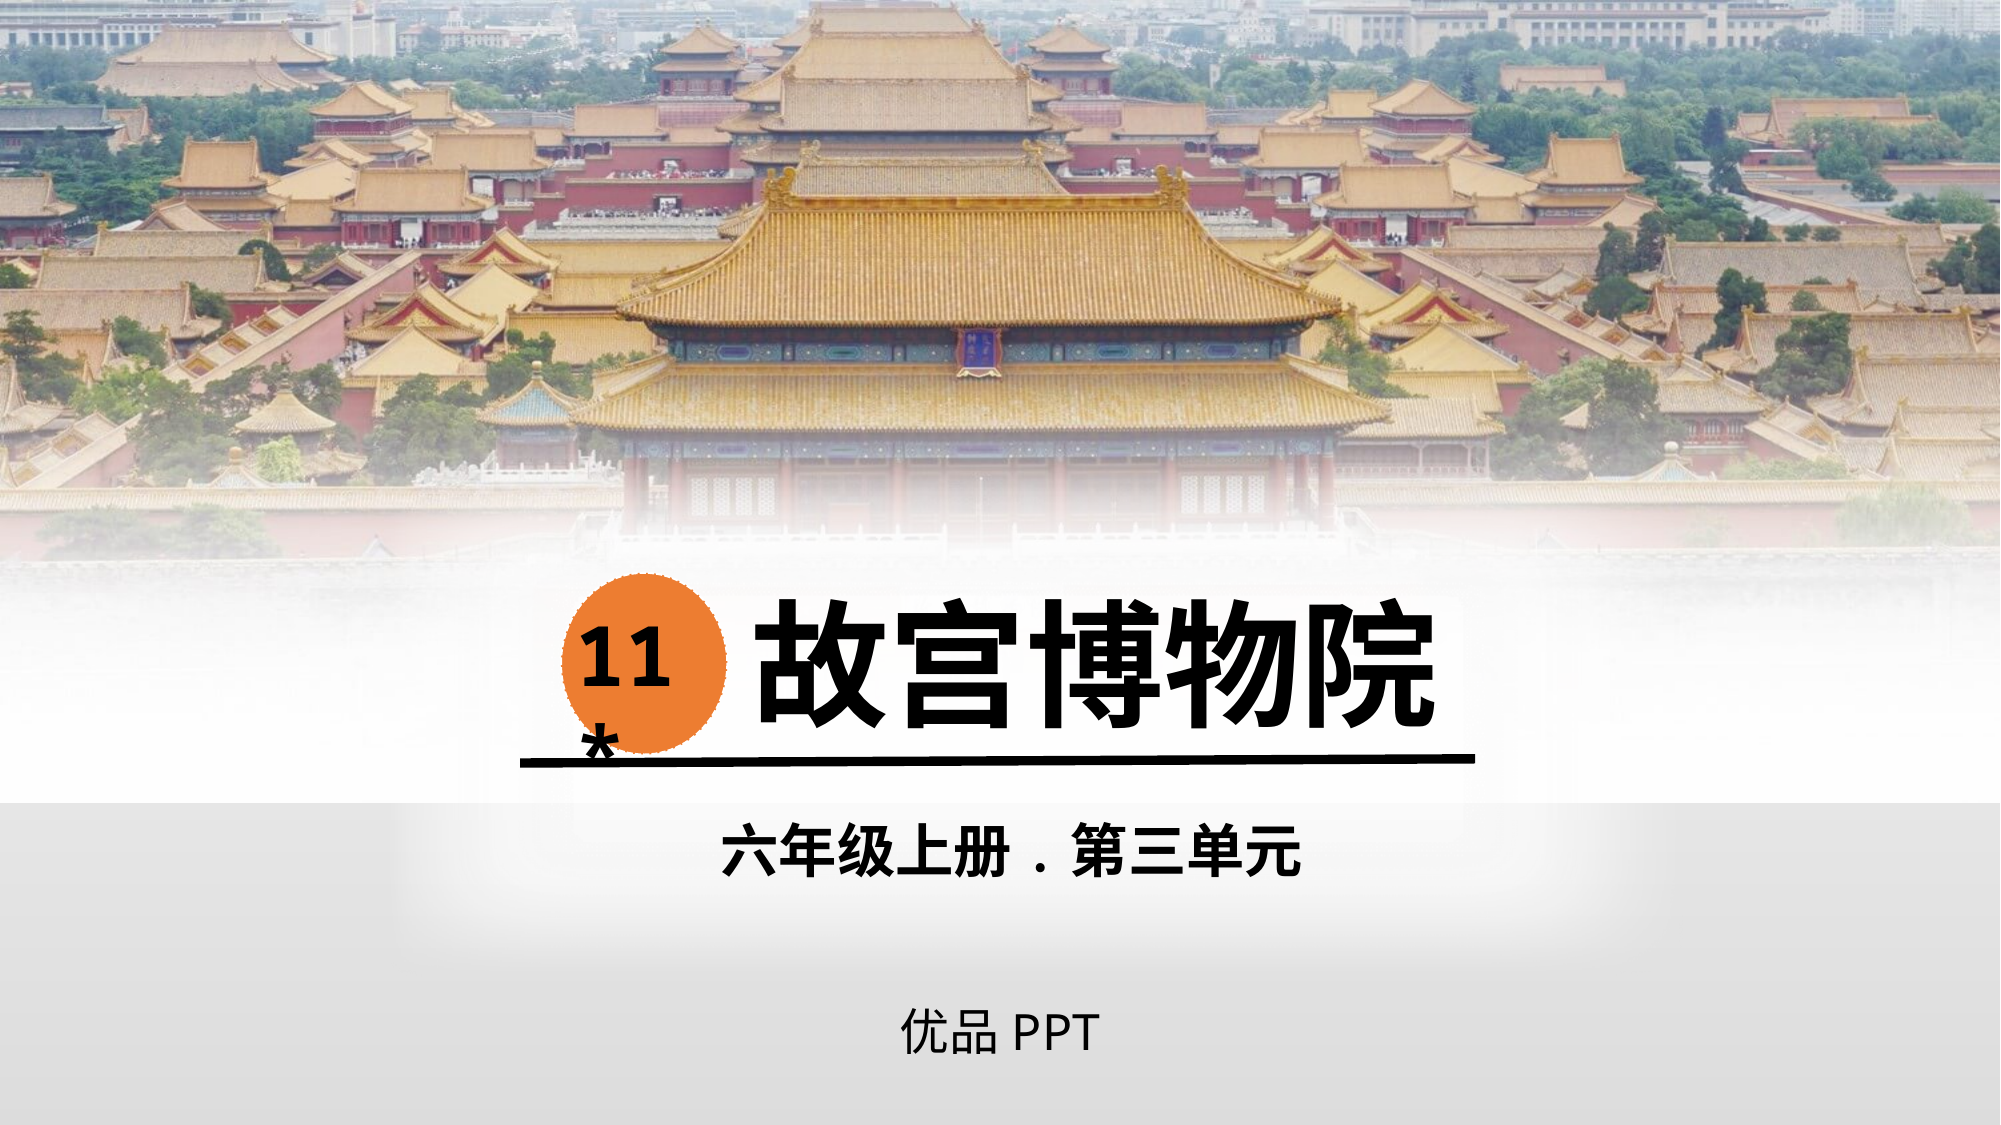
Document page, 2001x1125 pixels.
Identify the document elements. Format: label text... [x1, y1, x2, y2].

text_box 优品PPT [249, 987, 1750, 1068]
picture [0, 0, 2000, 803]
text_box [560, 572, 728, 755]
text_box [379, 452, 1696, 986]
